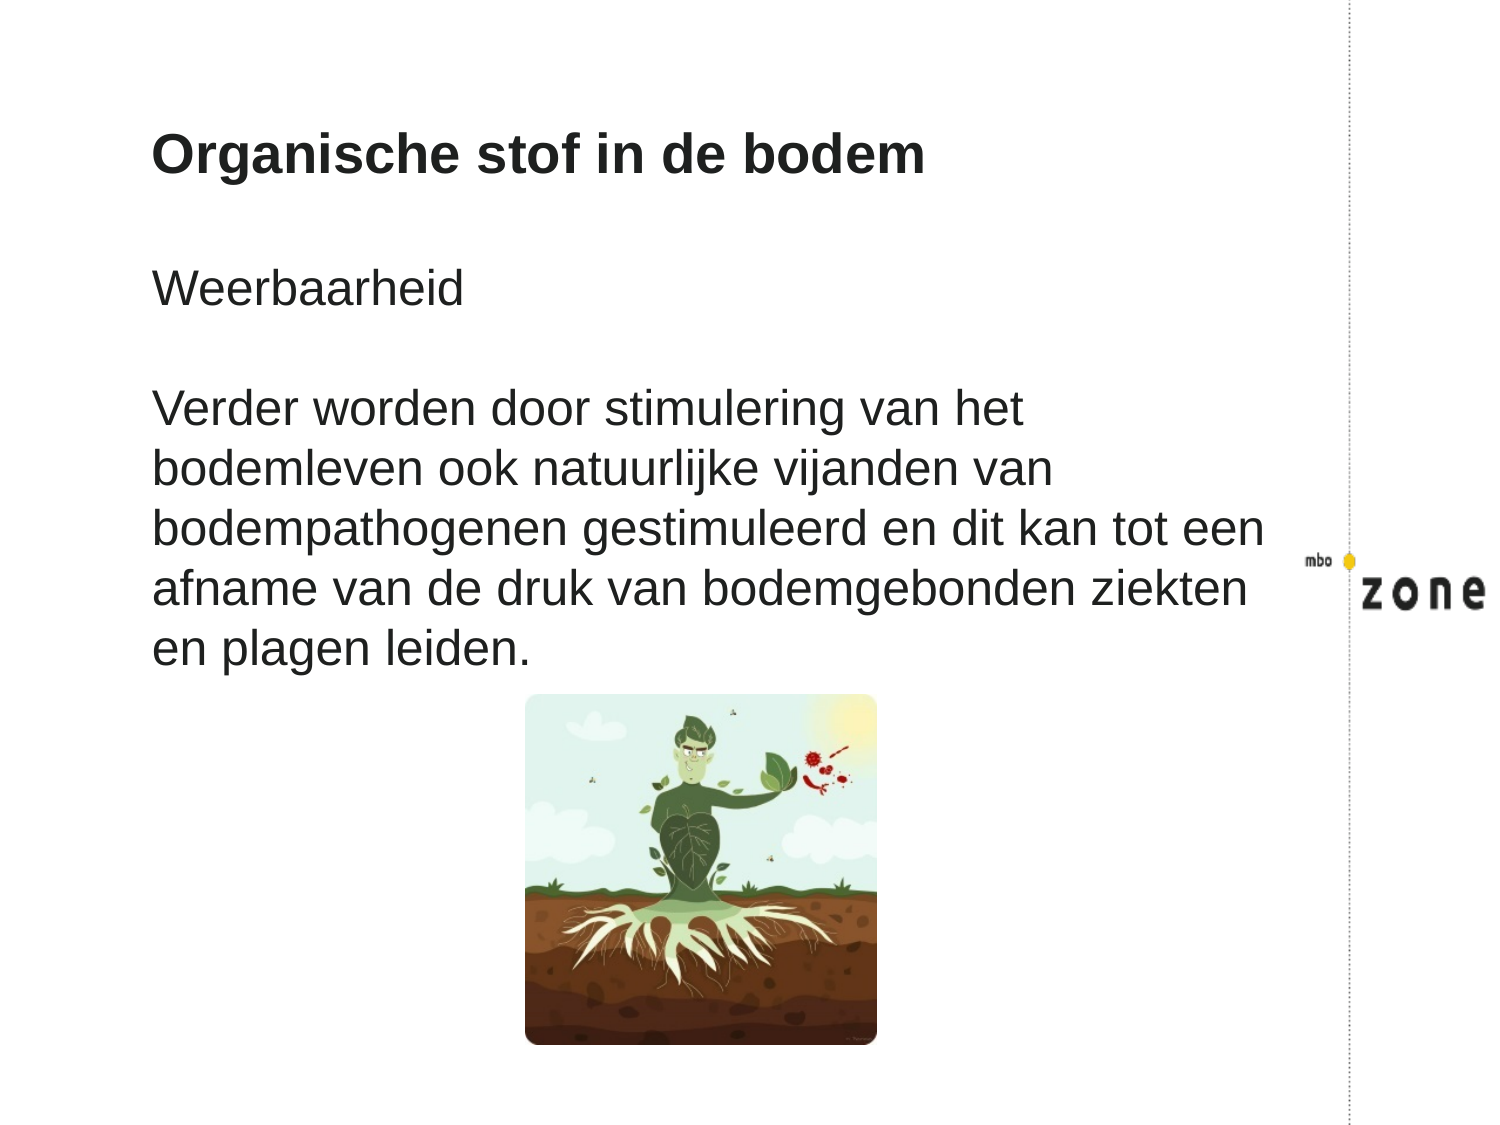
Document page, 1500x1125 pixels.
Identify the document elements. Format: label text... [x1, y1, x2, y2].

title Organische stof in de bodem [151, 43, 1239, 186]
picture [525, 694, 877, 1045]
subtitle Weerbaarheid Verder worden door stimulering van het bodemleven ook natuurlijke vijanden van bodempathogenen gestimuleerd en dit kan tot een afname van de druk van bodemgebonden ziekten en plagen leiden. [151, 255, 1277, 527]
picture [1197, 0, 1500, 1125]
